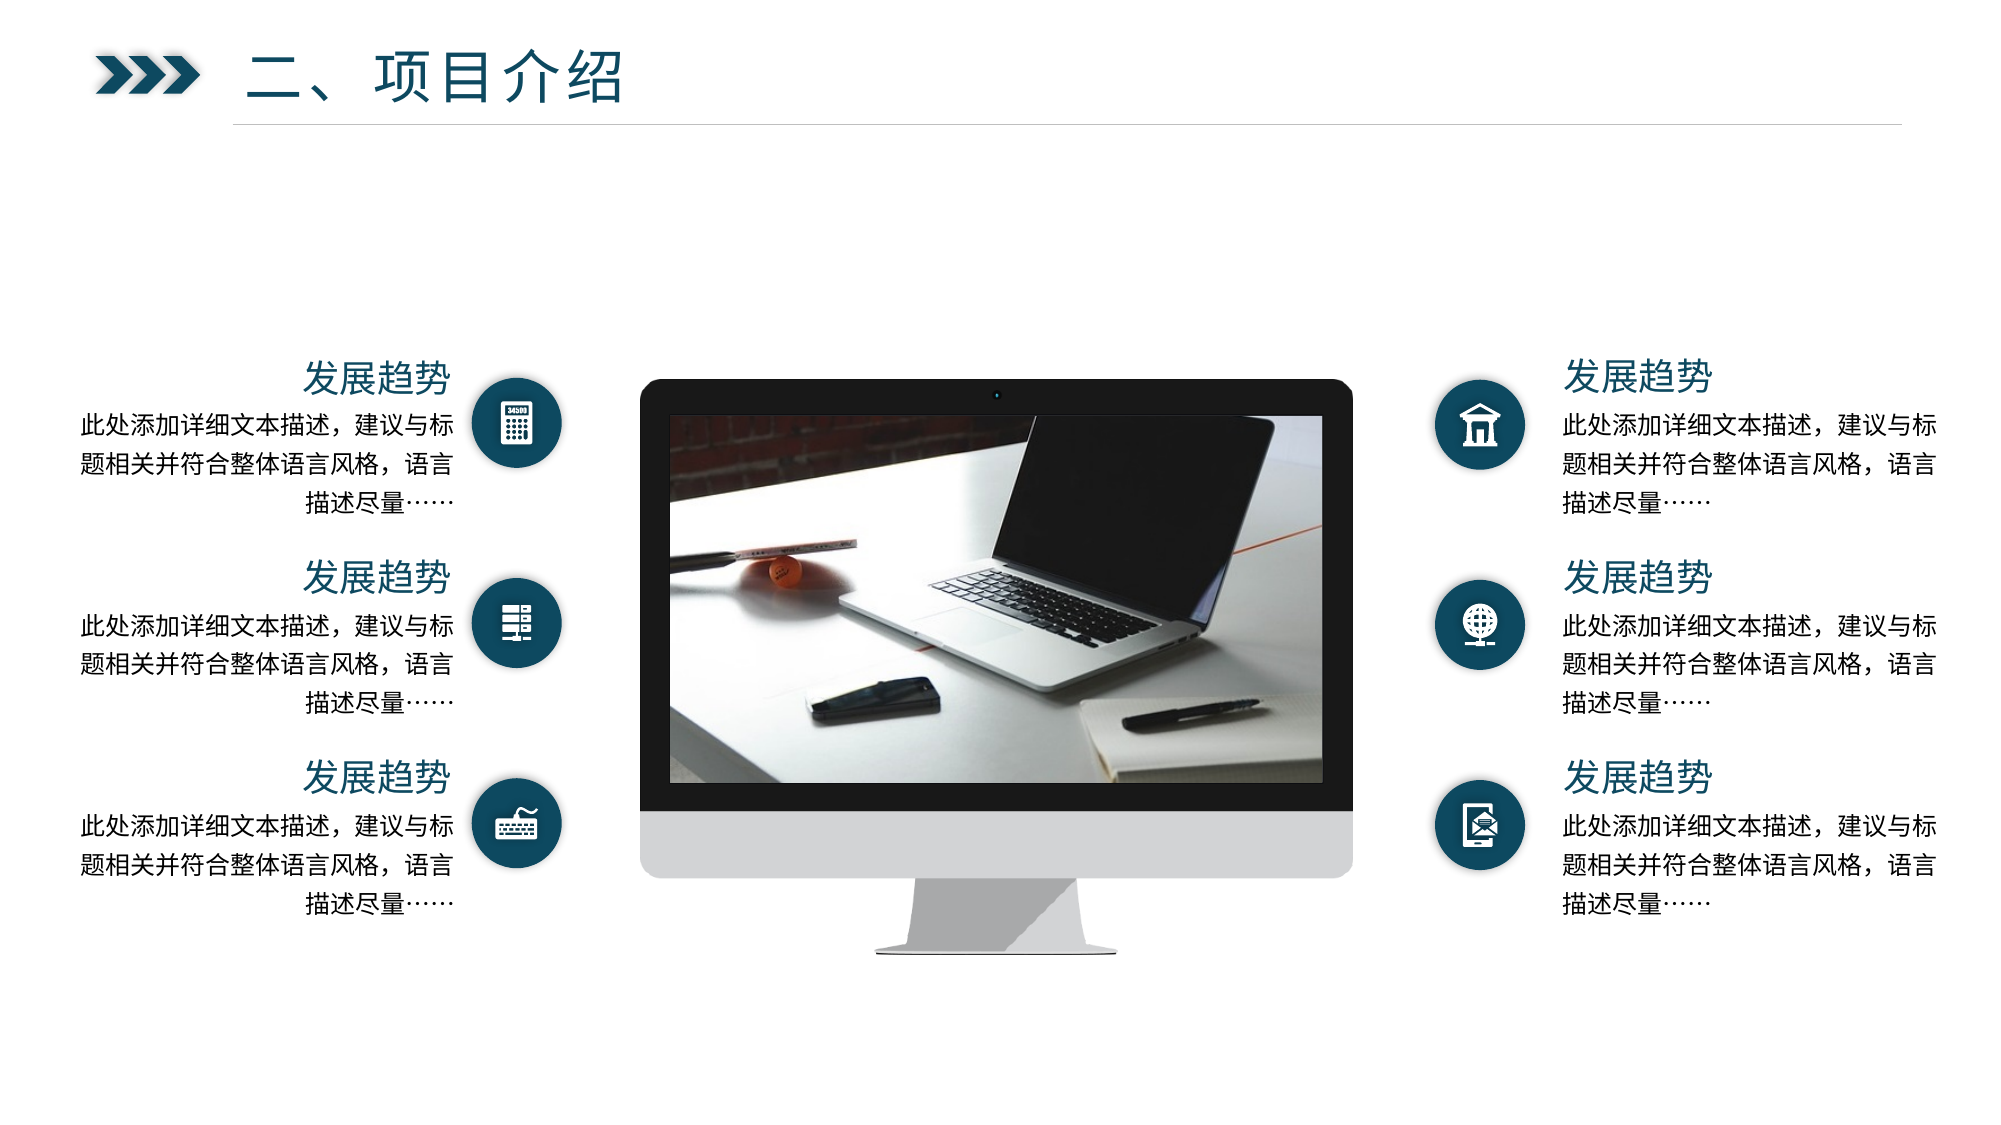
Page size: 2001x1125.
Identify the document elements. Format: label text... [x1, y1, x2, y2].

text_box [640, 379, 1353, 955]
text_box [46, 732, 470, 928]
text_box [471, 577, 562, 669]
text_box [1547, 332, 1972, 527]
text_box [95, 56, 201, 94]
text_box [471, 377, 562, 468]
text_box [46, 532, 470, 727]
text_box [471, 778, 562, 869]
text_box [1547, 532, 1972, 727]
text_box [46, 334, 470, 523]
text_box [1547, 732, 1972, 928]
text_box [1435, 579, 1526, 670]
text_box 二、项目介绍 [232, 34, 1104, 117]
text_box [1435, 379, 1526, 470]
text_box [1435, 780, 1526, 871]
